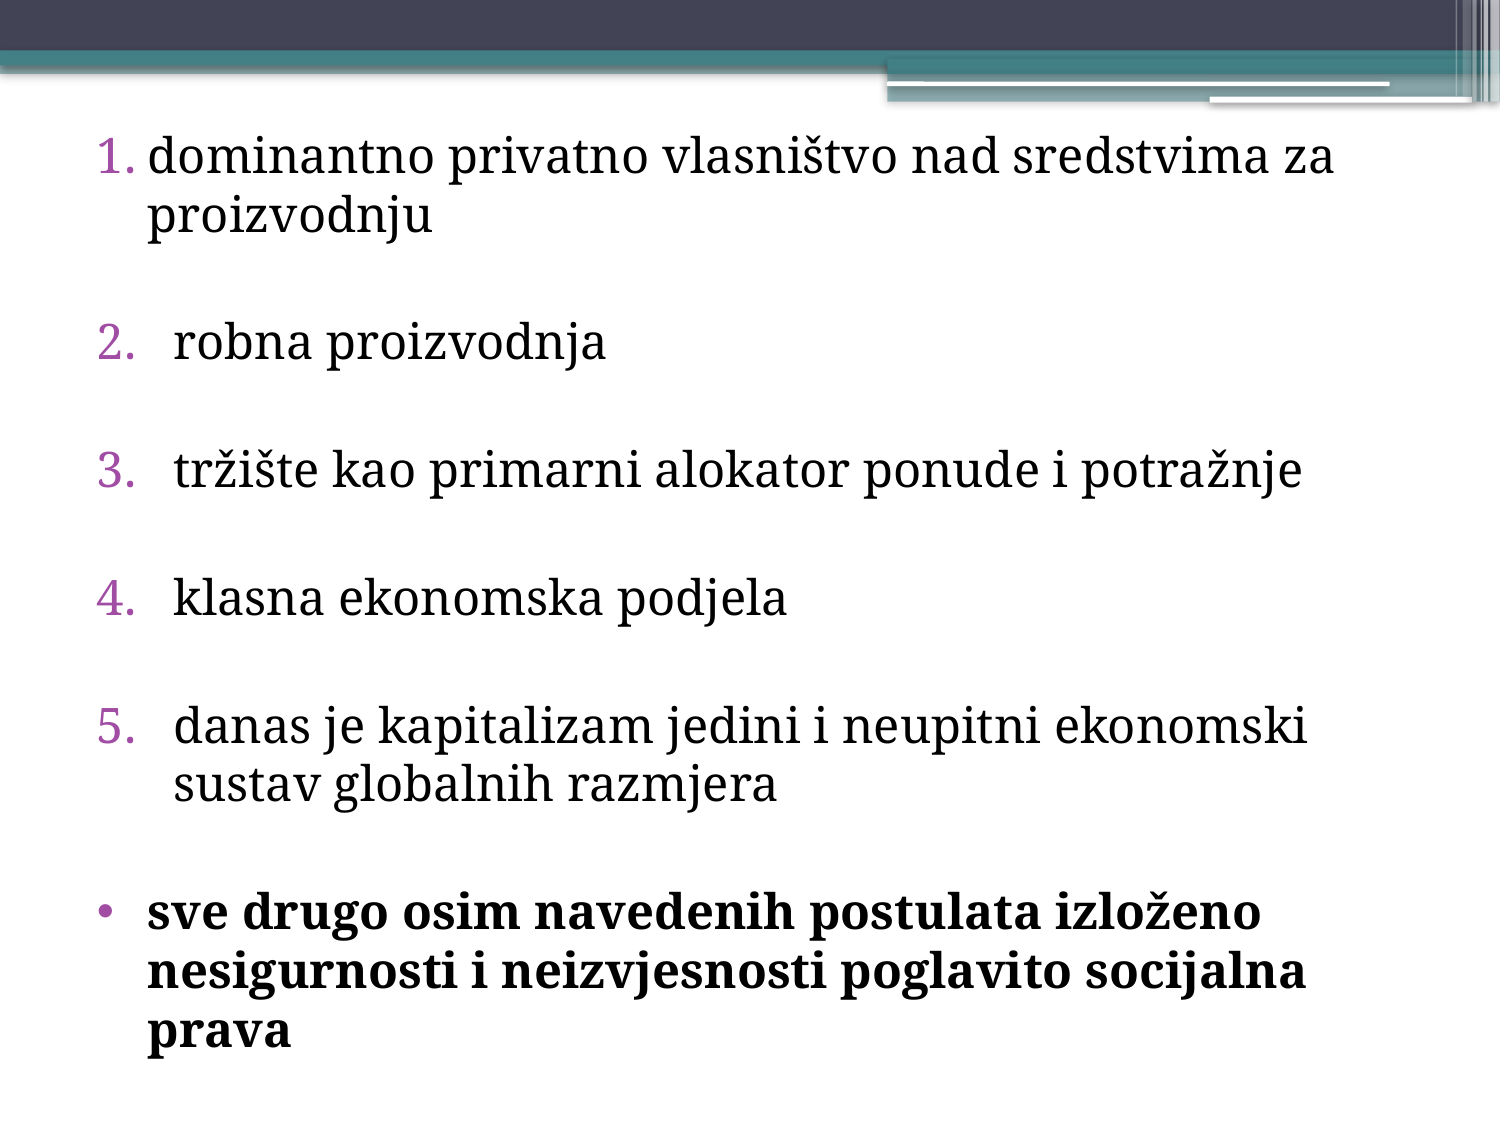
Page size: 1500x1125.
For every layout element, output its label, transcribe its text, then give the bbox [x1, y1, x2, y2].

list dominantno privatno vlasništvo nad sredstvima za proizvodnju robna proizvodnja tržište kao primarni alokator ponude i potražnje klasna ekonomska podjela danas je kapitalizam jedini i neupitni ekonomski sustav globalnih razmjera sve drugo osim navedenih postulata izloženo nesigurnosti i neizvjesnosti poglavito socijalna prava [82, 117, 1430, 1076]
